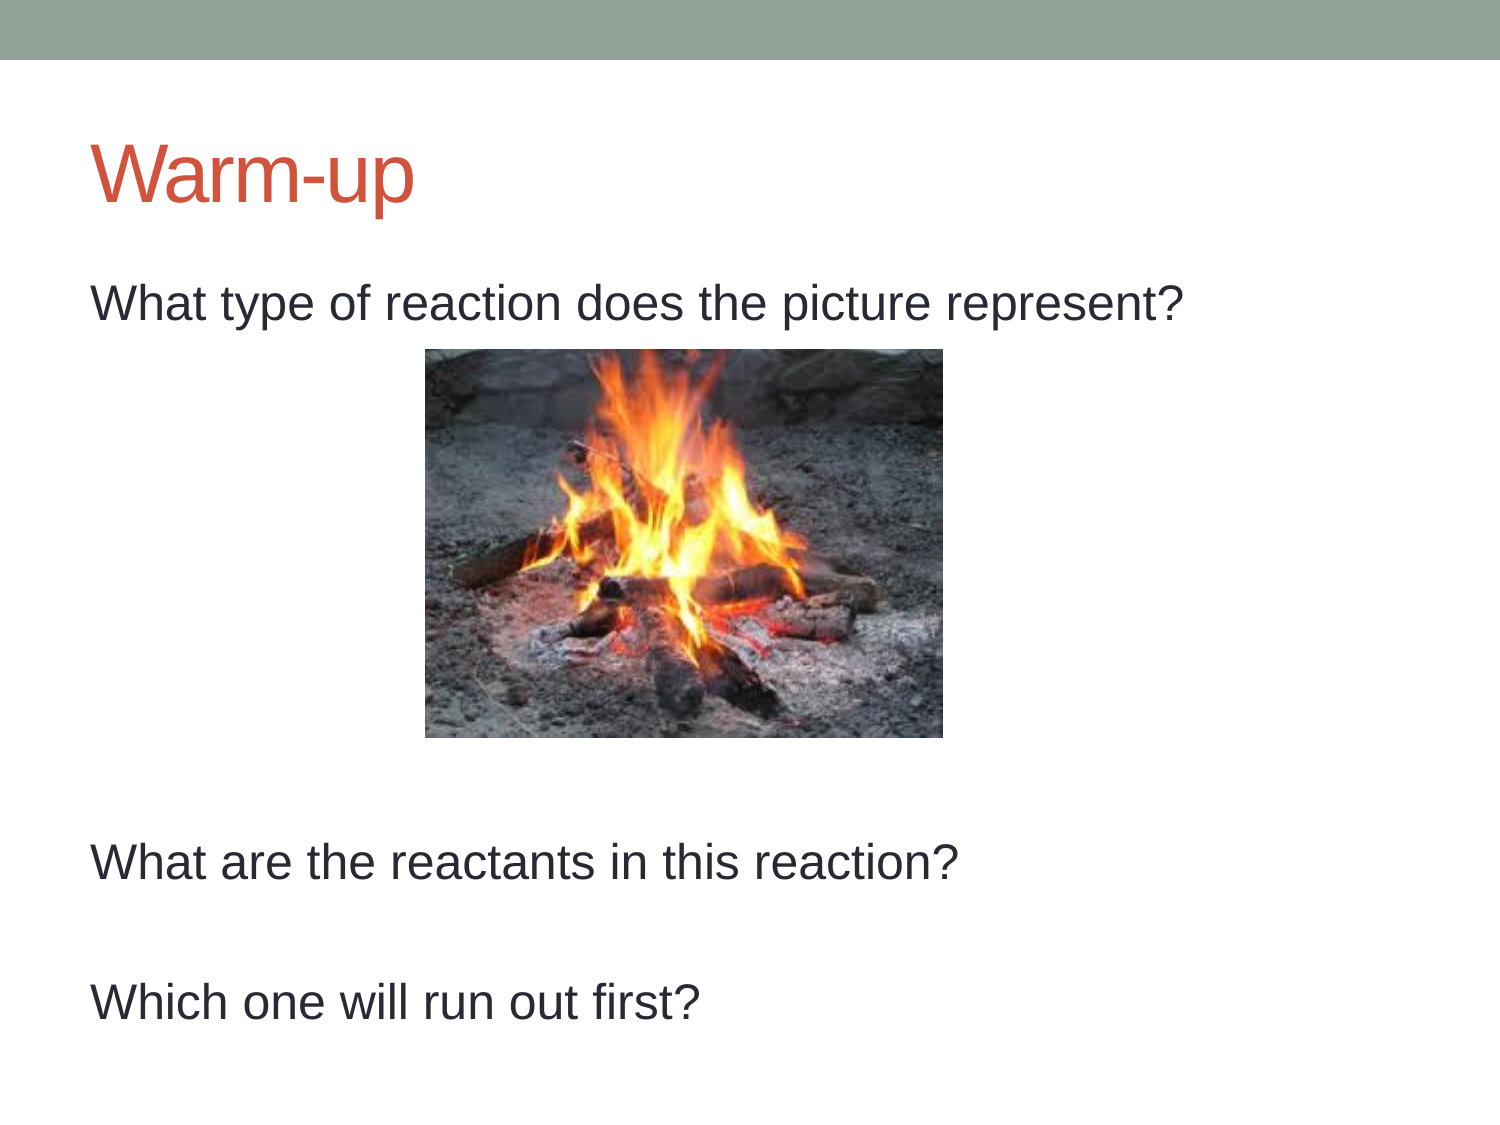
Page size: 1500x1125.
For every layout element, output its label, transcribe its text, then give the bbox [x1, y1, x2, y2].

list What type of reaction does the picture represent? What are the reactants in this reaction? Which one will run out first? [75, 262, 1425, 1063]
picture [424, 349, 943, 738]
title Warm-up [75, 87, 1425, 250]
